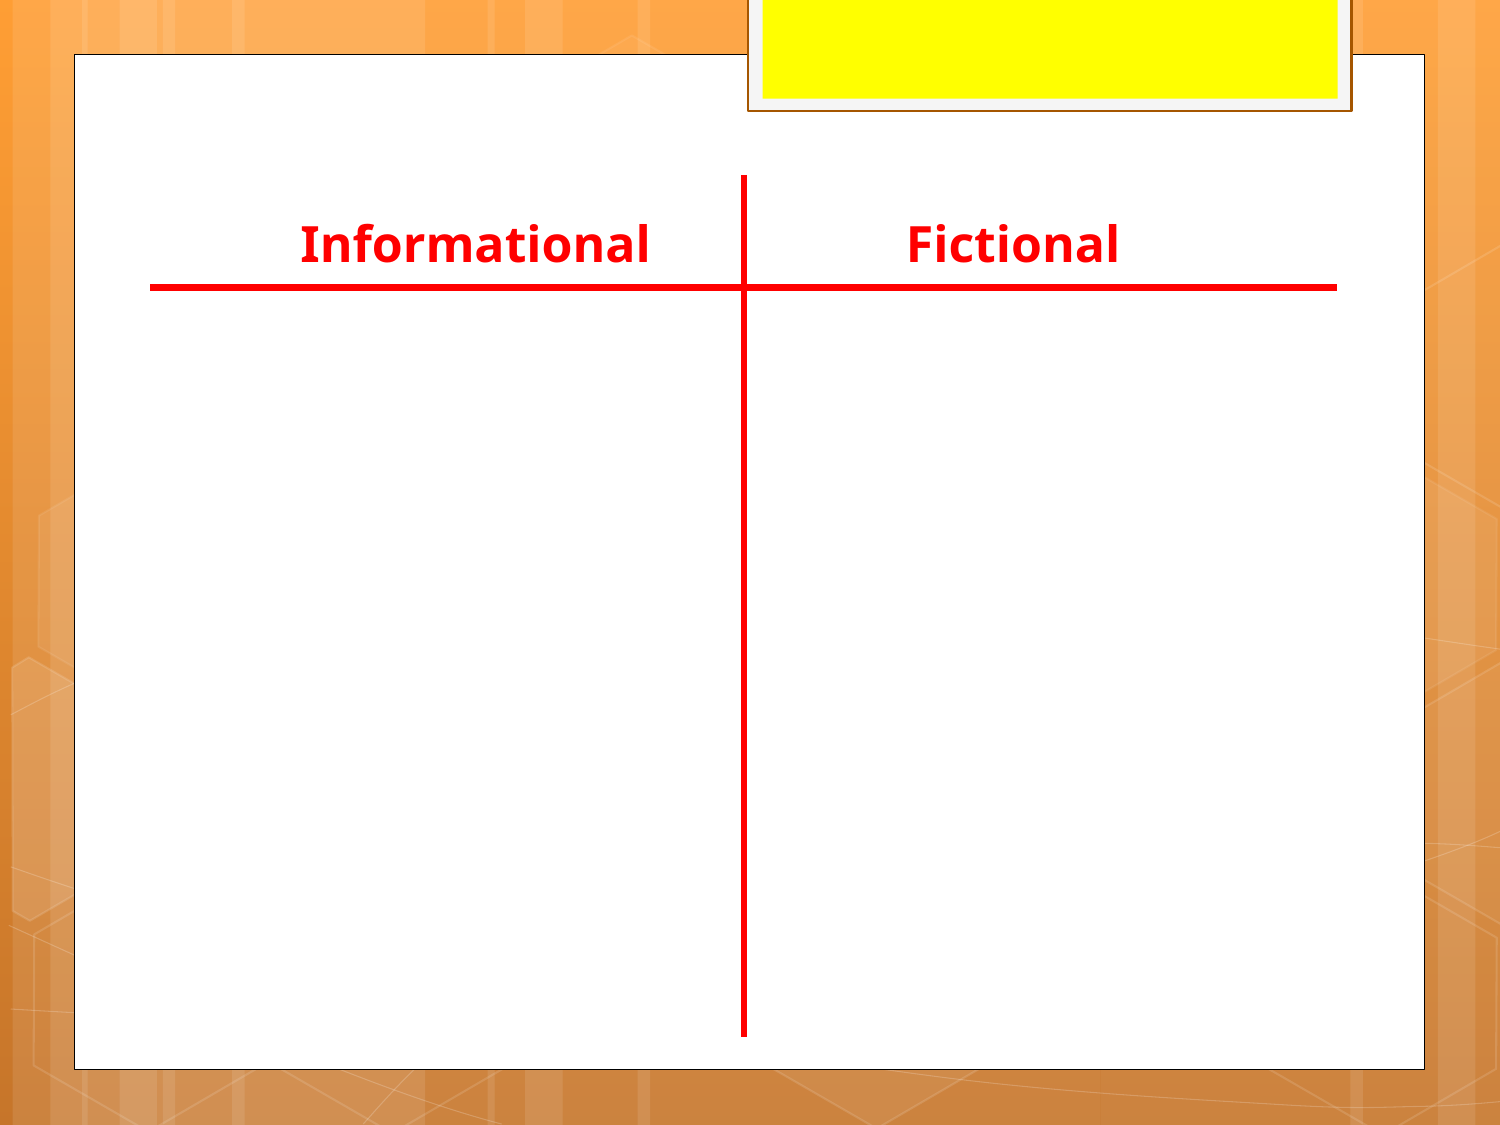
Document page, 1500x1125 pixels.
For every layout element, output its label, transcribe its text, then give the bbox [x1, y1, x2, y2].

list Fictional [762, 174, 1264, 280]
list Informational [225, 174, 727, 280]
